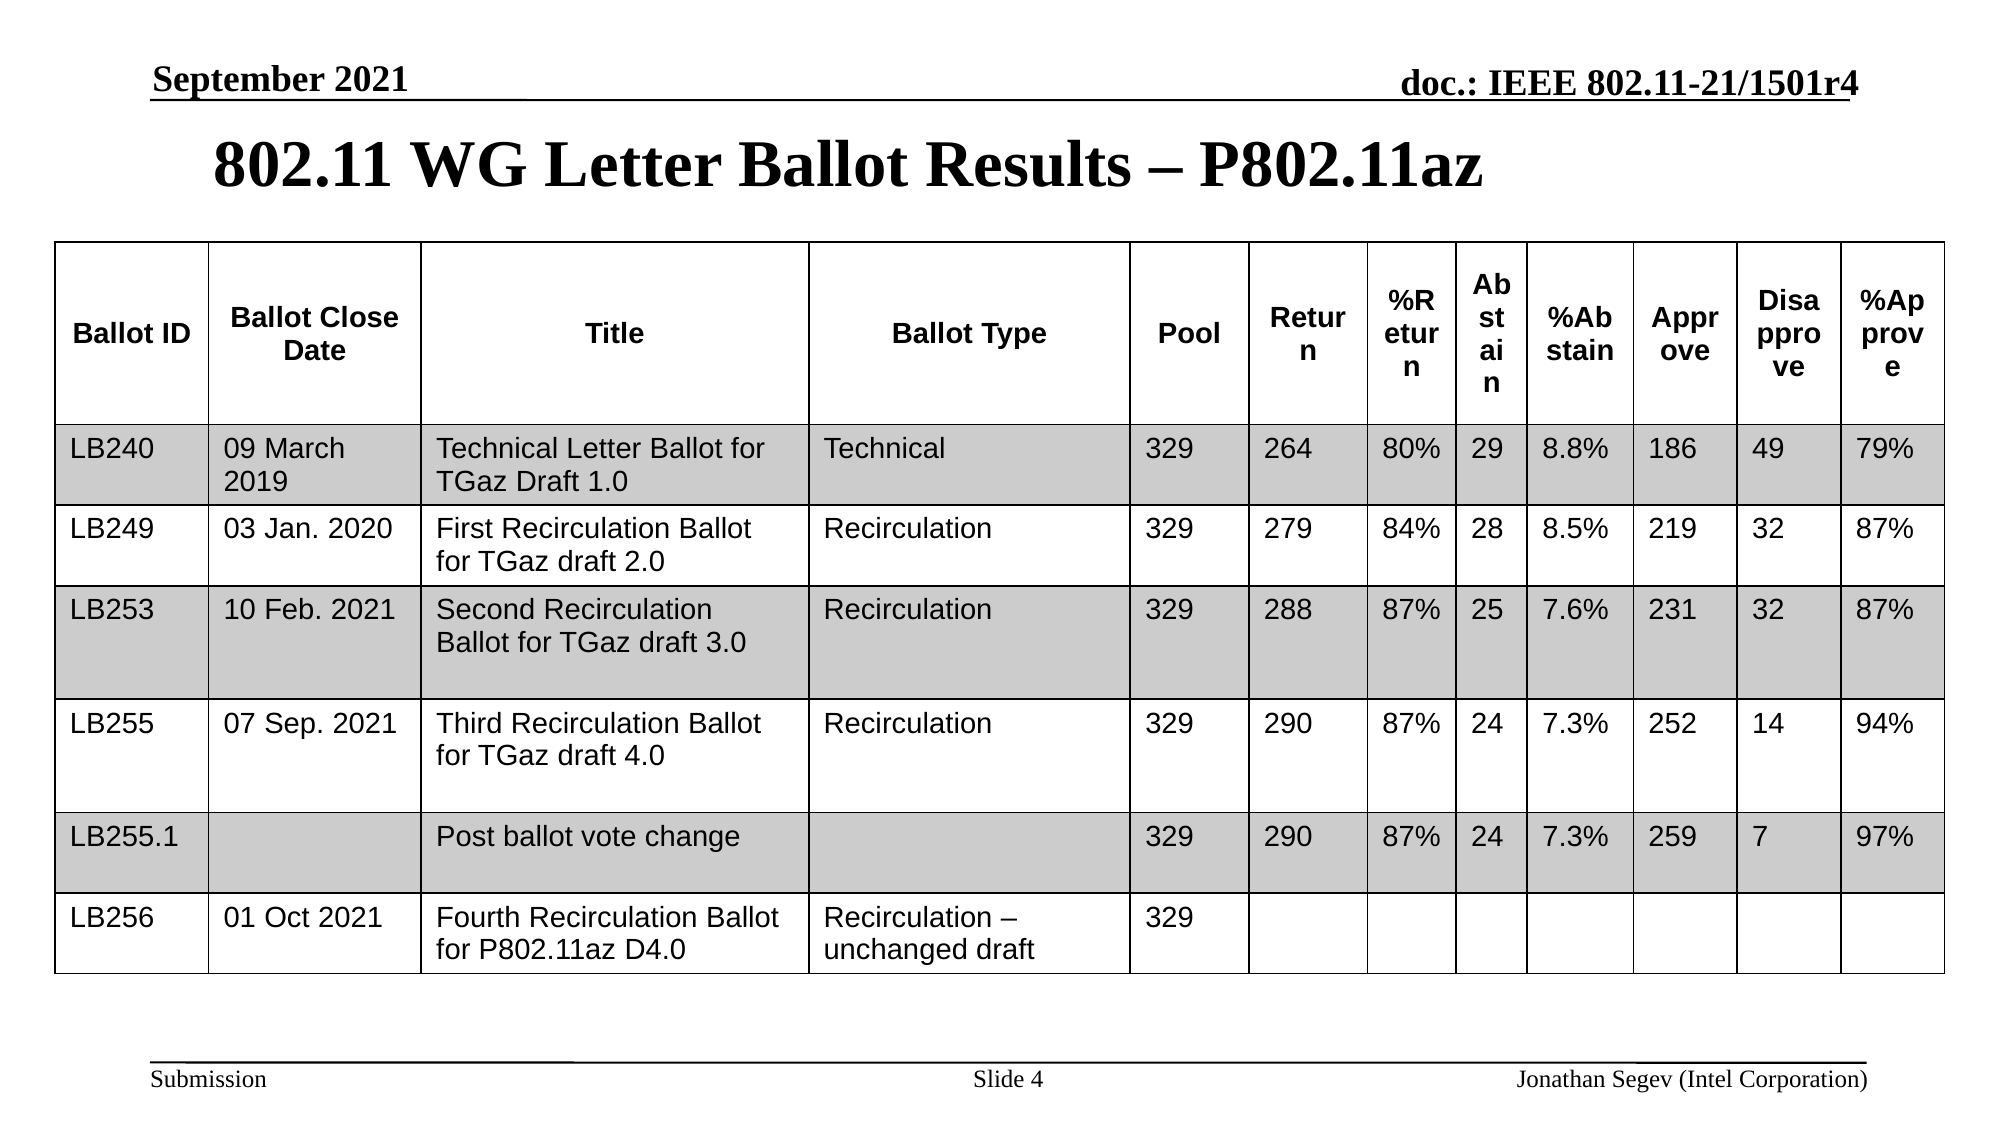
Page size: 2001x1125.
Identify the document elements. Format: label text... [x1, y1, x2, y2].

table_cell 231 [1634, 587, 1736, 698]
table_header %Return [1368, 243, 1455, 424]
table_cell 84% [1368, 506, 1455, 585]
table_cell 186 [1634, 425, 1736, 504]
table_cell 329 [1131, 425, 1248, 504]
table_cell 264 [1250, 425, 1367, 504]
table_cell 252 [1634, 700, 1736, 812]
table_cell Recirculation [810, 587, 1129, 698]
table_cell 87% [1842, 506, 1944, 585]
table_cell LB253 [56, 587, 208, 698]
table_cell [810, 813, 1129, 892]
table_cell 29 [1457, 425, 1526, 504]
table_cell 79% [1842, 425, 1944, 504]
table_cell 87% [1368, 587, 1455, 698]
table_cell Recirculation – unchanged draft [810, 894, 1129, 973]
table_cell 7 [1738, 813, 1840, 892]
table_cell 329 [1131, 506, 1248, 585]
table_cell 32 [1738, 506, 1840, 585]
table_cell LB255 [56, 700, 208, 812]
table_cell 7.6% [1528, 587, 1633, 698]
table_cell LB256 [56, 894, 208, 973]
table_cell 94% [1842, 700, 1944, 812]
table_cell Post ballot vote change [422, 813, 808, 892]
table_cell 288 [1250, 587, 1367, 698]
table_cell Second Recirculation Ballot for TGaz draft 3.0 [422, 587, 808, 698]
table_cell 8.5% [1528, 506, 1633, 585]
table_cell 7.3% [1528, 700, 1633, 812]
table_cell 87% [1842, 587, 1944, 698]
table_cell 24 [1457, 813, 1526, 892]
table_cell 28 [1457, 506, 1526, 585]
table_cell Technical [810, 425, 1129, 504]
table_header %Abstain [1528, 243, 1633, 424]
table_header Title [422, 243, 808, 424]
table_cell [1368, 894, 1455, 973]
table_cell 07 Sep. 2021 [209, 700, 420, 812]
table_cell 329 [1131, 813, 1248, 892]
table_cell 259 [1634, 813, 1736, 892]
table_header Approve [1634, 243, 1736, 424]
table_cell 329 [1131, 587, 1248, 698]
table_cell 7.3% [1528, 813, 1633, 892]
table_cell Recirculation [810, 700, 1129, 812]
title 802.11 WG Letter Ballot Results – P802.11az [0, 112, 1700, 209]
table_cell 279 [1250, 506, 1367, 585]
table_cell [1250, 894, 1367, 973]
table_cell 09 March 2019 [209, 425, 420, 504]
table_cell 290 [1250, 700, 1367, 812]
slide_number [152, 54, 563, 100]
table_cell 25 [1457, 587, 1526, 698]
table_cell 87% [1368, 700, 1455, 812]
table_cell LB240 [56, 425, 208, 504]
table_cell Third Recirculation Ballot for TGaz draft 4.0 [422, 700, 808, 812]
table_cell [1457, 894, 1526, 973]
table_cell 80% [1368, 425, 1455, 504]
table_header Ballot ID [56, 243, 208, 424]
table_header Abstain [1457, 243, 1526, 424]
table_cell 290 [1250, 813, 1367, 892]
table_cell 329 [1131, 894, 1248, 973]
table_header Ballot Close Date [209, 243, 420, 424]
table_header %Approve [1842, 243, 1944, 424]
table_cell [209, 813, 420, 892]
table_cell 329 [1131, 700, 1248, 812]
table_cell LB249 [56, 506, 208, 585]
table_cell [1528, 894, 1633, 973]
table_cell [1634, 894, 1736, 973]
table_cell 49 [1738, 425, 1840, 504]
table_cell 24 [1457, 700, 1526, 812]
table_cell Fourth Recirculation Ballot for P802.11az D4.0 [422, 894, 808, 973]
table_cell Technical Letter Ballot for TGaz Draft 1.0 [422, 425, 808, 504]
table_cell 03 Jan. 2020 [209, 506, 420, 585]
table_header Return [1250, 243, 1367, 424]
slide_number Slide 4 [950, 1061, 1067, 1123]
table_header Disapprove [1738, 243, 1840, 424]
table_cell 01 Oct 2021 [209, 894, 420, 973]
table_cell [1842, 894, 1944, 973]
table_cell 8.8% [1528, 425, 1633, 504]
table_cell 219 [1634, 506, 1736, 585]
table_cell Recirculation [810, 506, 1129, 585]
table_header Ballot Type [810, 243, 1129, 424]
table_header Pool [1131, 243, 1248, 424]
table_cell LB255.1 [56, 813, 208, 892]
table_cell 32 [1738, 587, 1840, 698]
table_cell [1738, 894, 1840, 973]
table_cell 14 [1738, 700, 1840, 812]
table_cell 10 Feb. 2021 [209, 587, 420, 698]
table_cell First Recirculation Ballot for TGaz draft 2.0 [422, 506, 808, 585]
footer Jonathan Segev (Intel Corporation) [1171, 1061, 1869, 1093]
table_cell 87% [1368, 813, 1455, 892]
table_cell 97% [1842, 813, 1944, 892]
